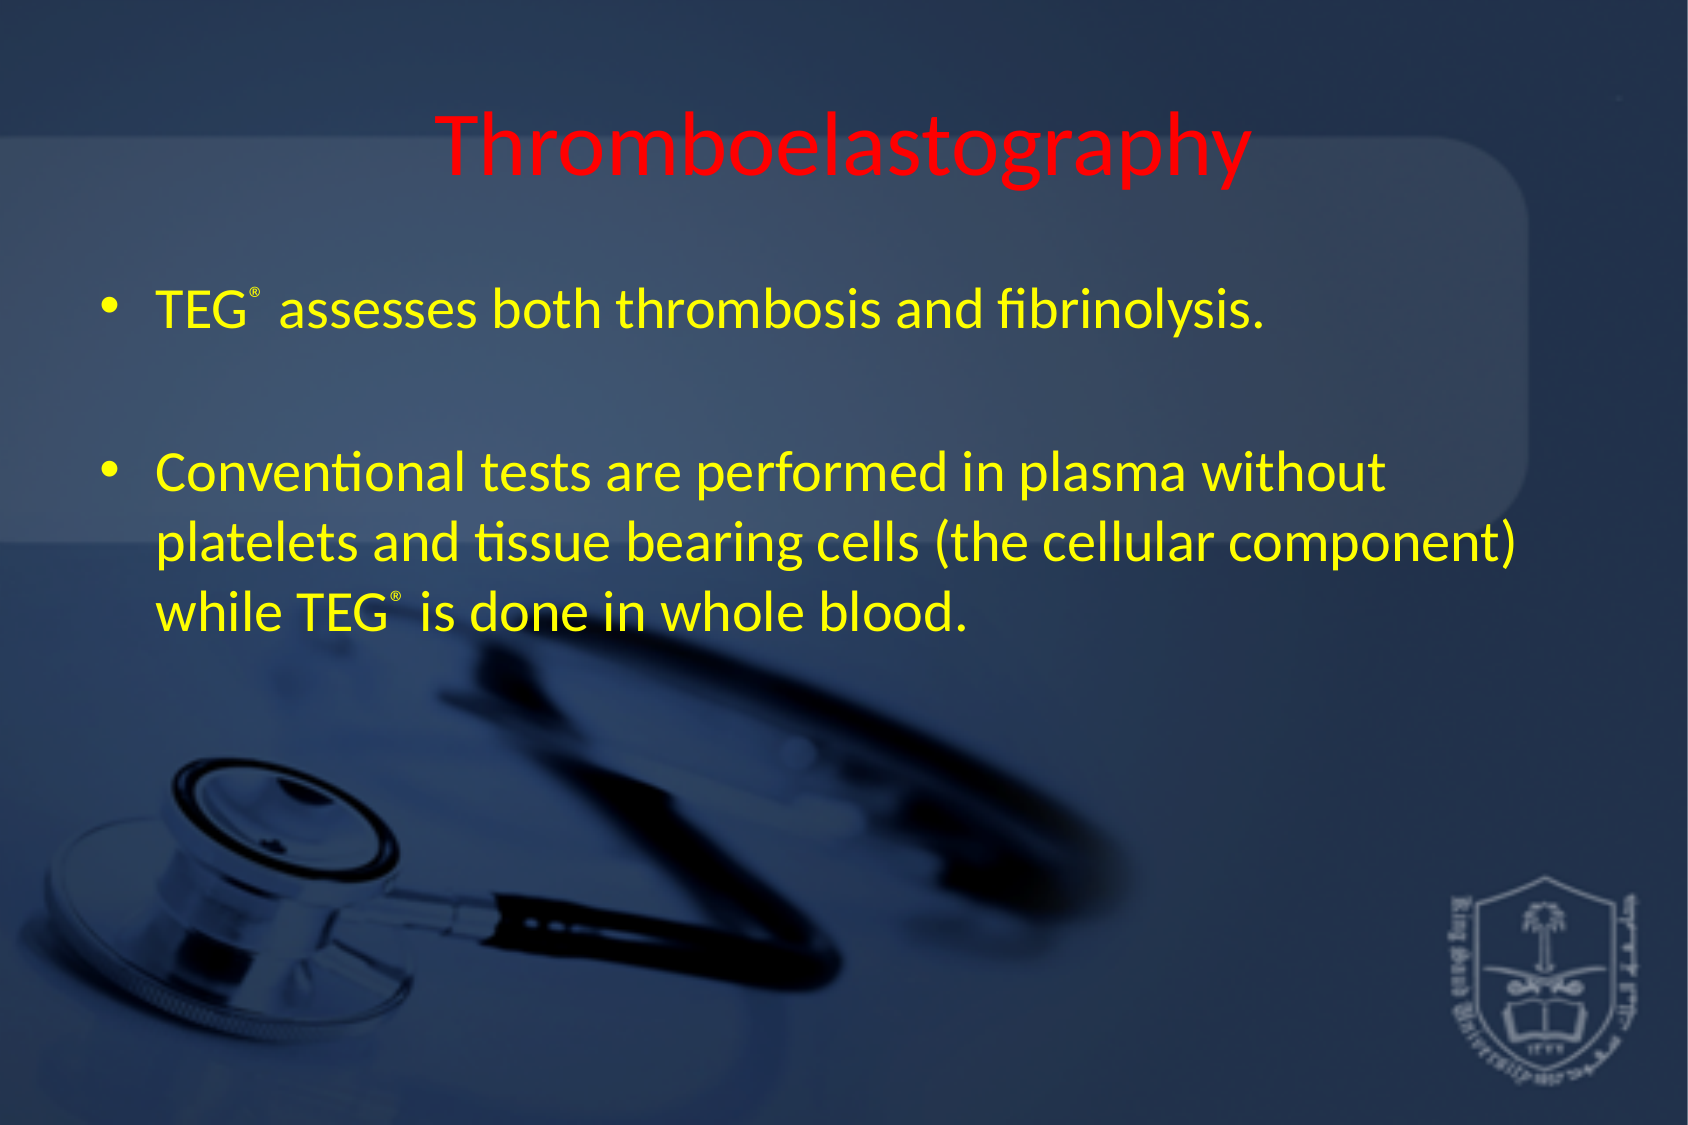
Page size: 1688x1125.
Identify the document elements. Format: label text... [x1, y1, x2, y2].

list TEG® assesses both thrombosis and fibrinolysis. Conventional tests are performed in plasma without platelets and tissue bearing cells (the cellular component) while TEG® is done in whole blood. [84, 262, 1604, 1005]
picture [0, 0, 1688, 1125]
title Thromboelastography [84, 45, 1604, 233]
